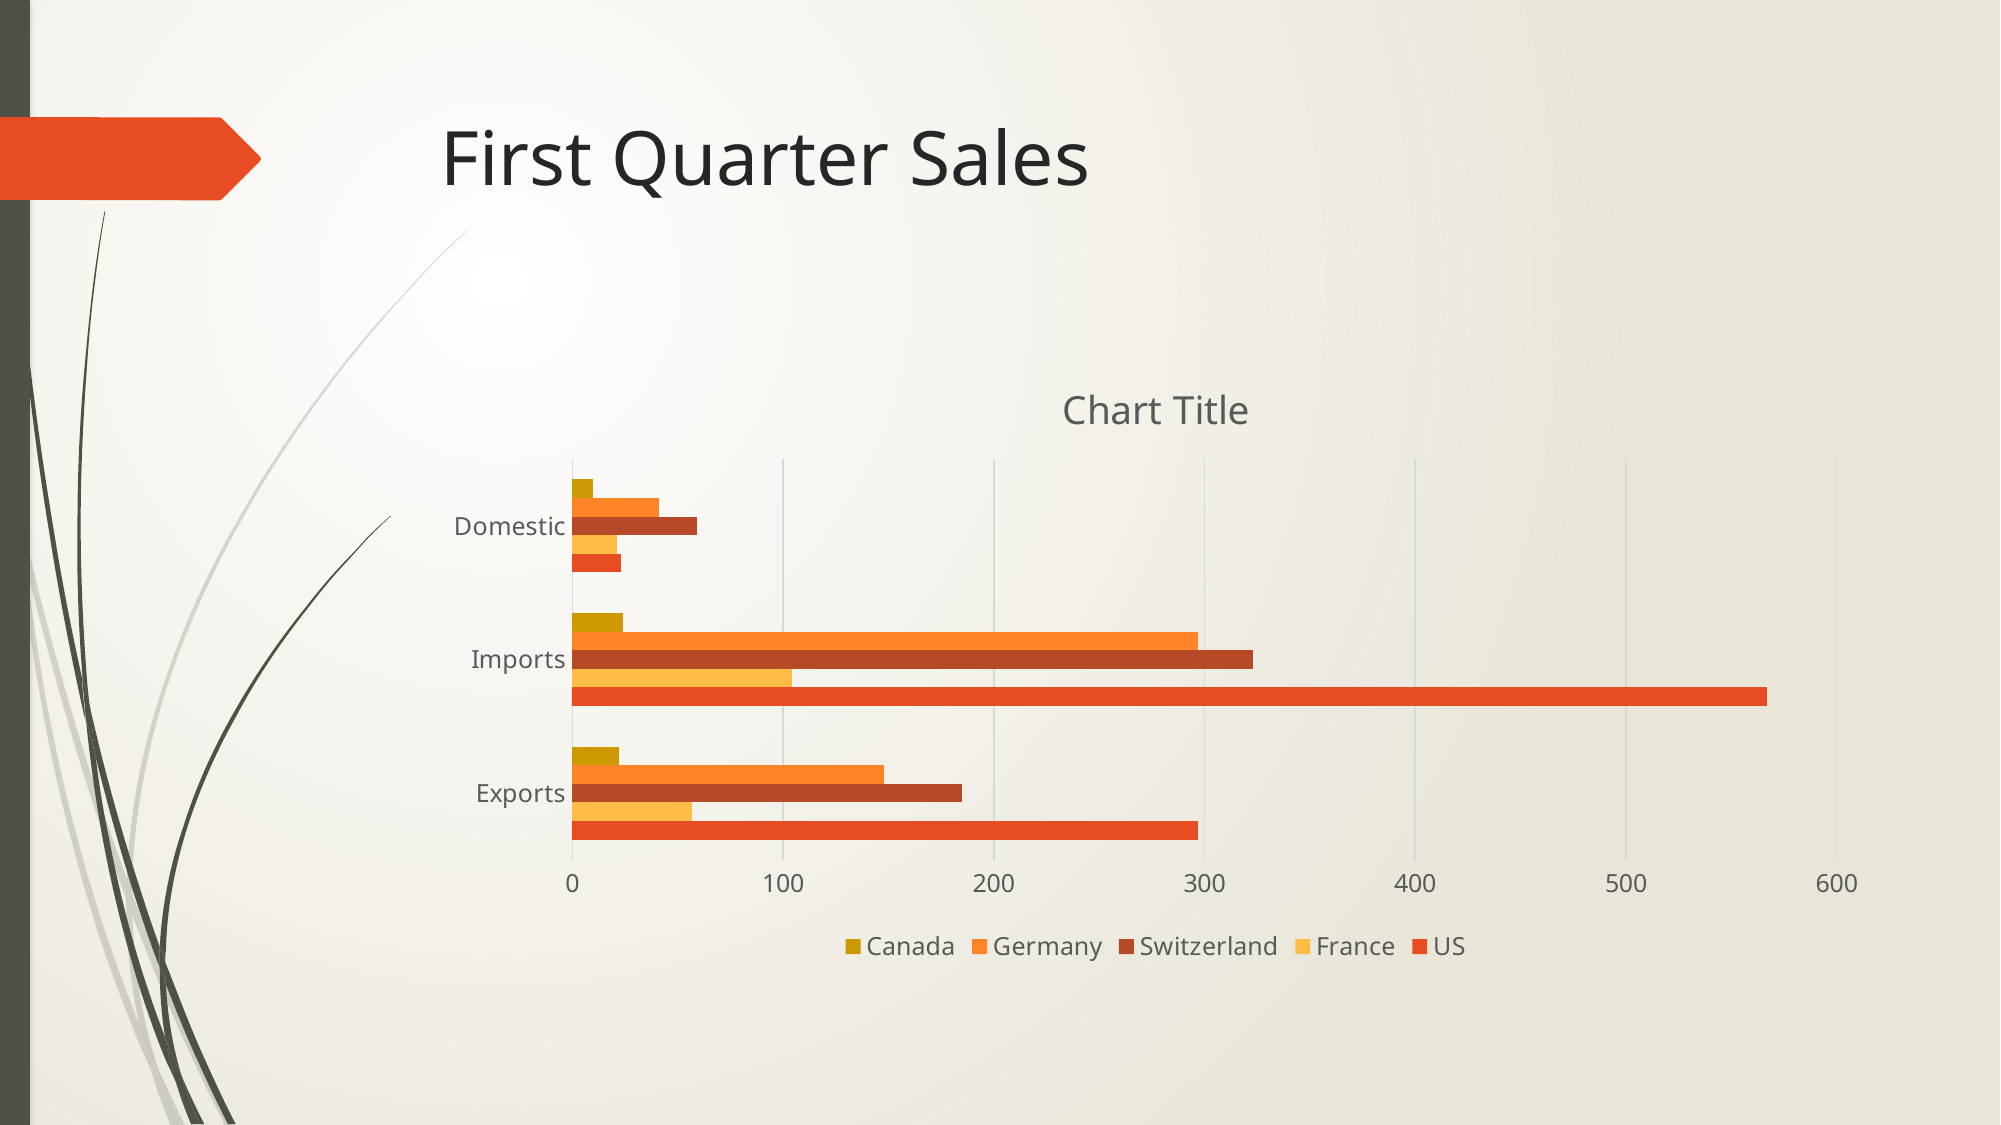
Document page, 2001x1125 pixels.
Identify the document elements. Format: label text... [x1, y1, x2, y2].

chart [424, 349, 1888, 971]
title First Quarter Sales [425, 102, 1888, 313]
